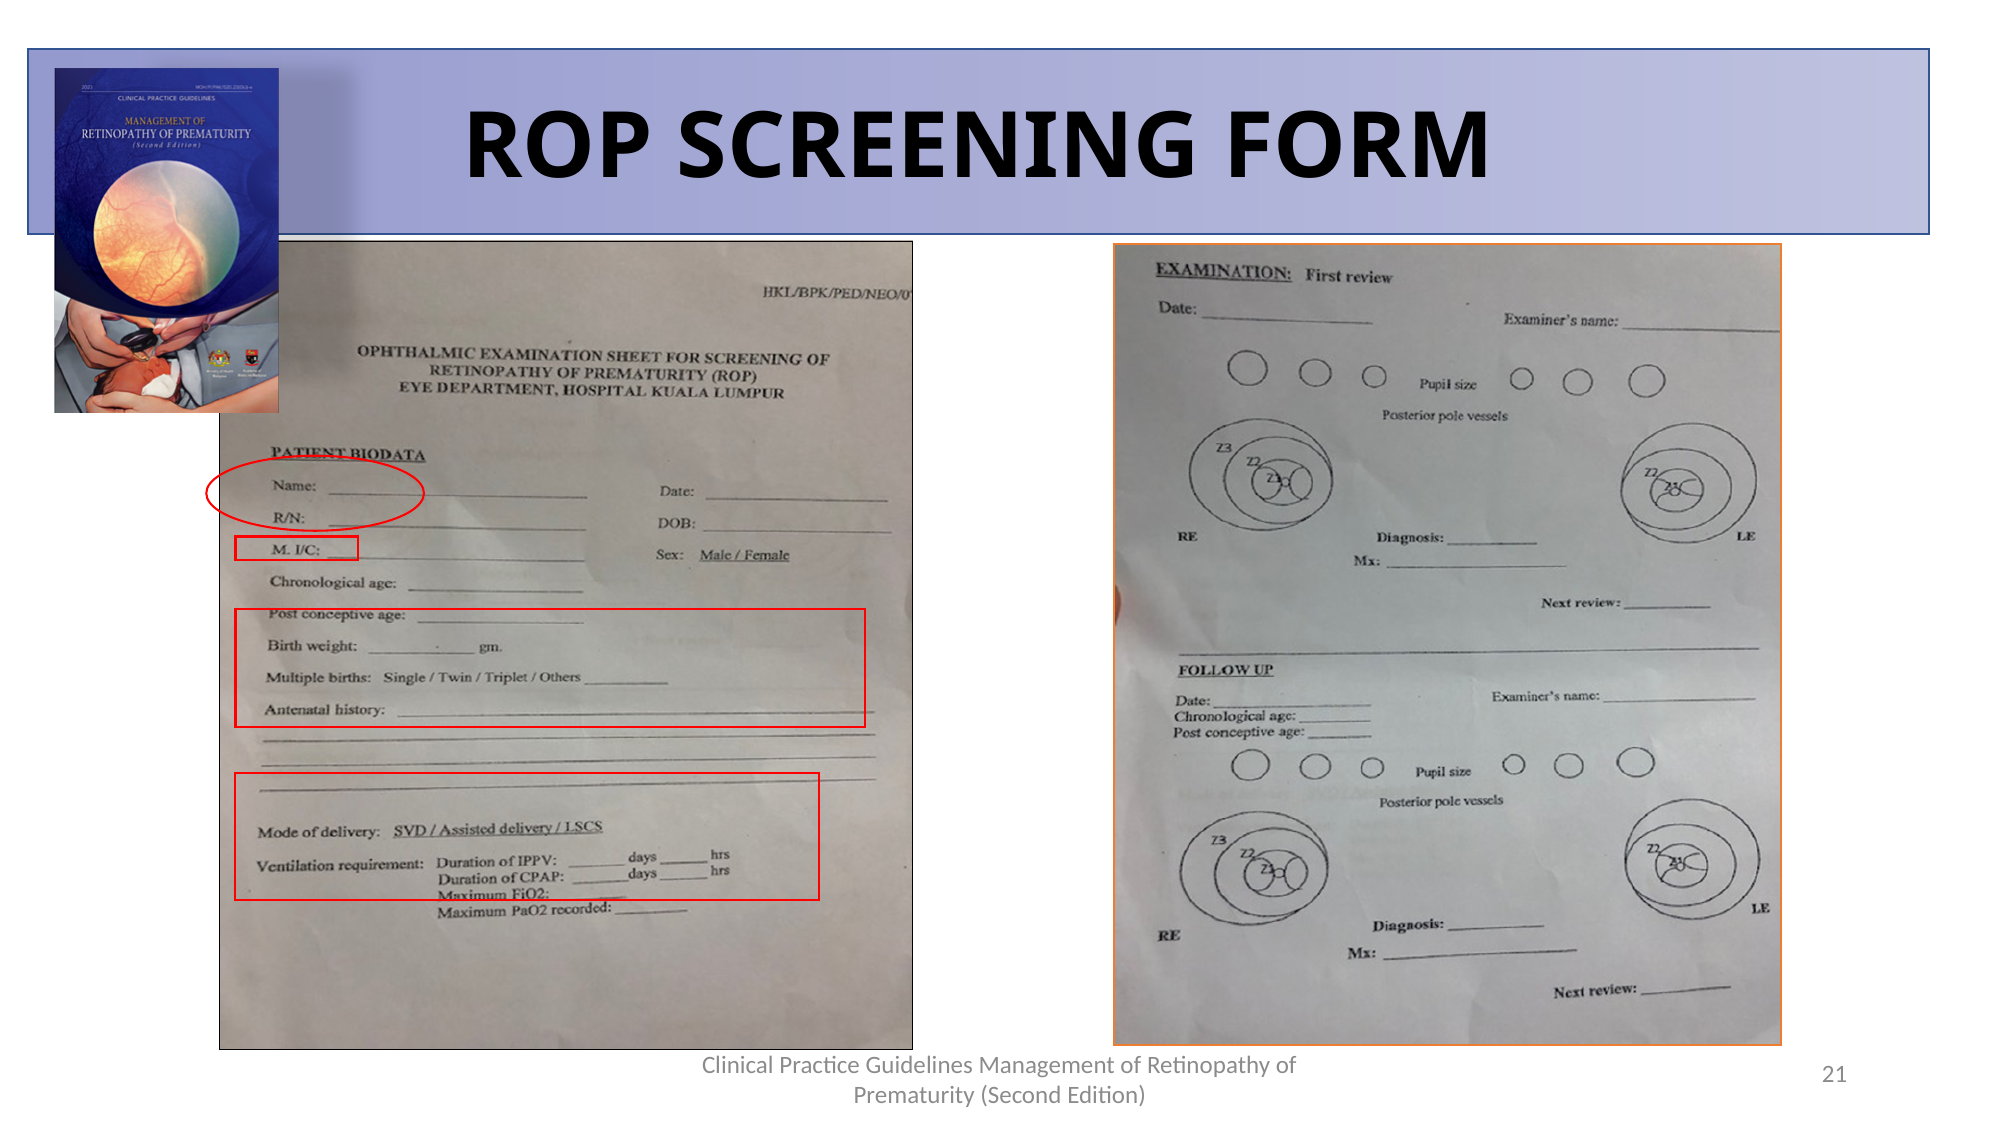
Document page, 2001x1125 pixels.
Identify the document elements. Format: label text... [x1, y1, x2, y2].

footer Clinical Practice Guidelines Management of Retinopathy of Prematurity (Second Edition) [662, 1048, 1338, 1109]
text_box ROP SCREENING FORM [27, 48, 54, 235]
text_box ROP SCREENING FORM [386, 48, 1930, 235]
picture [54, 37, 913, 1050]
slide_number 21 [1412, 1042, 1863, 1103]
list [1115, 244, 1781, 1045]
text_box [205, 474, 219, 513]
